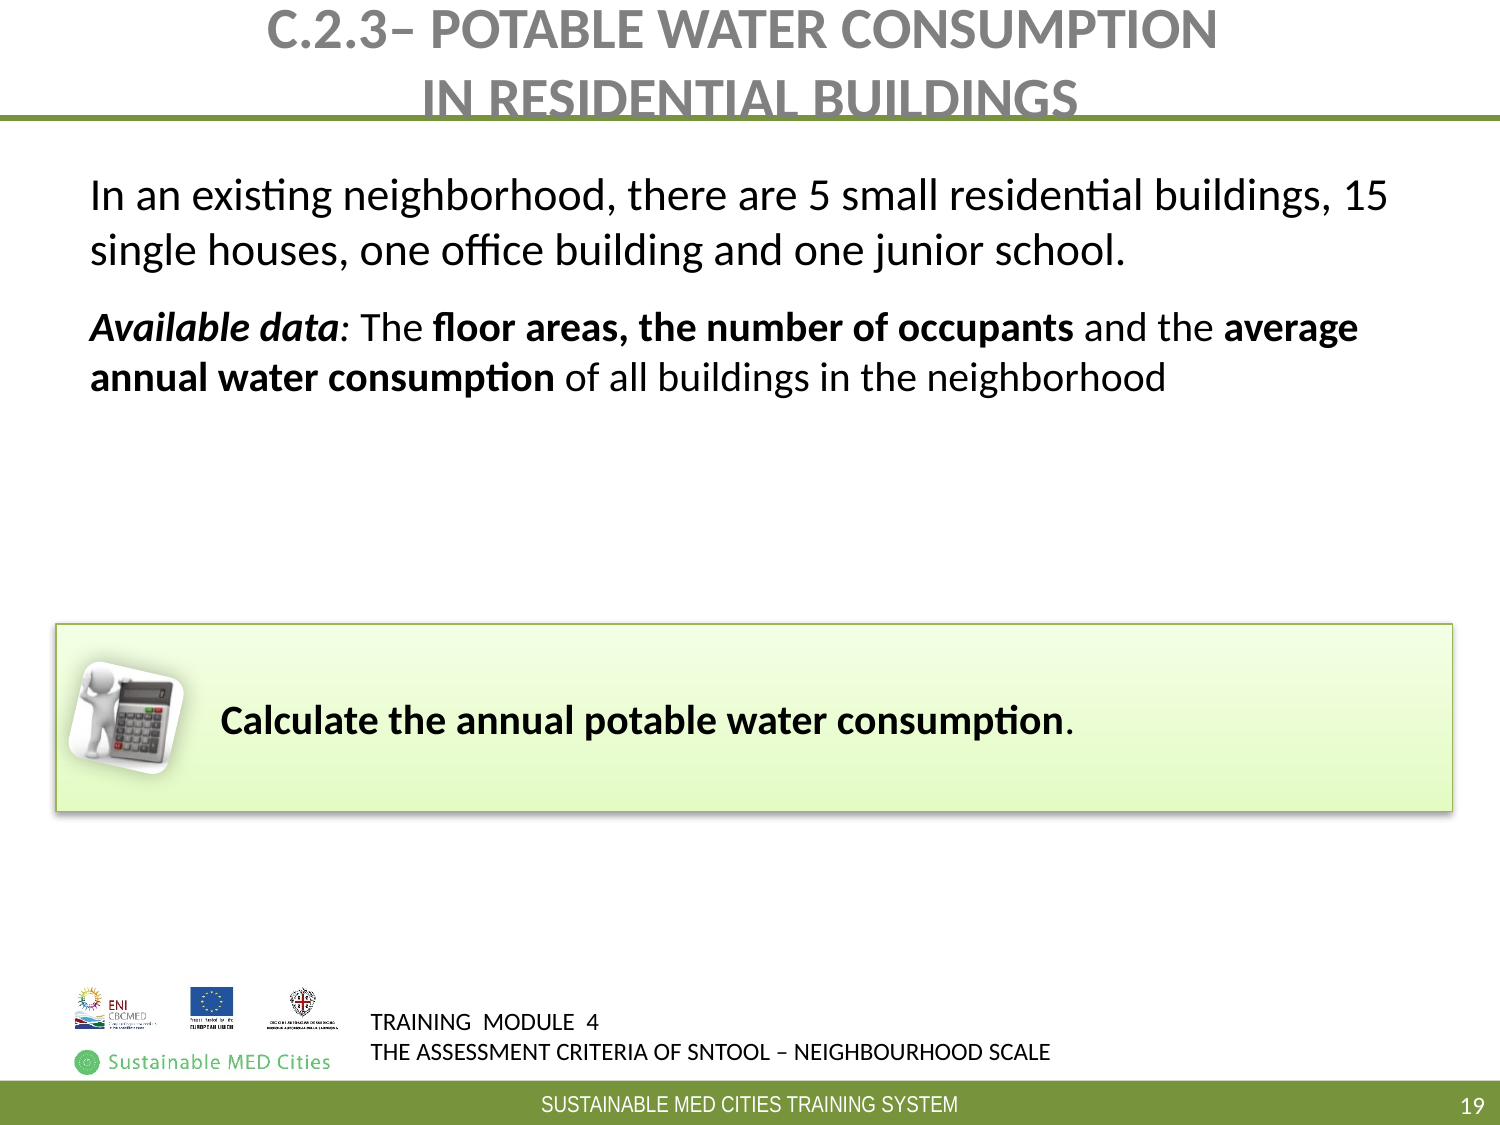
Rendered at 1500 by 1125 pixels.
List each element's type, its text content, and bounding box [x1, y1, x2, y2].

title C.2.3– POTABLE WATER CONSUMPTION IN RESIDENTIAL BUILDINGS [0, 0, 1500, 121]
picture [62, 978, 356, 1080]
slide_number 19 [1399, 1074, 1500, 1125]
text_box In an existing neighborhood, there are 5 small residential buildings, 15 single houses, one office building and one junior school. Available data: The floor areas, the number of occupants and the average annual water consumption of all buildings in the neighborhood [74, 157, 1426, 531]
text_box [55, 623, 1453, 812]
